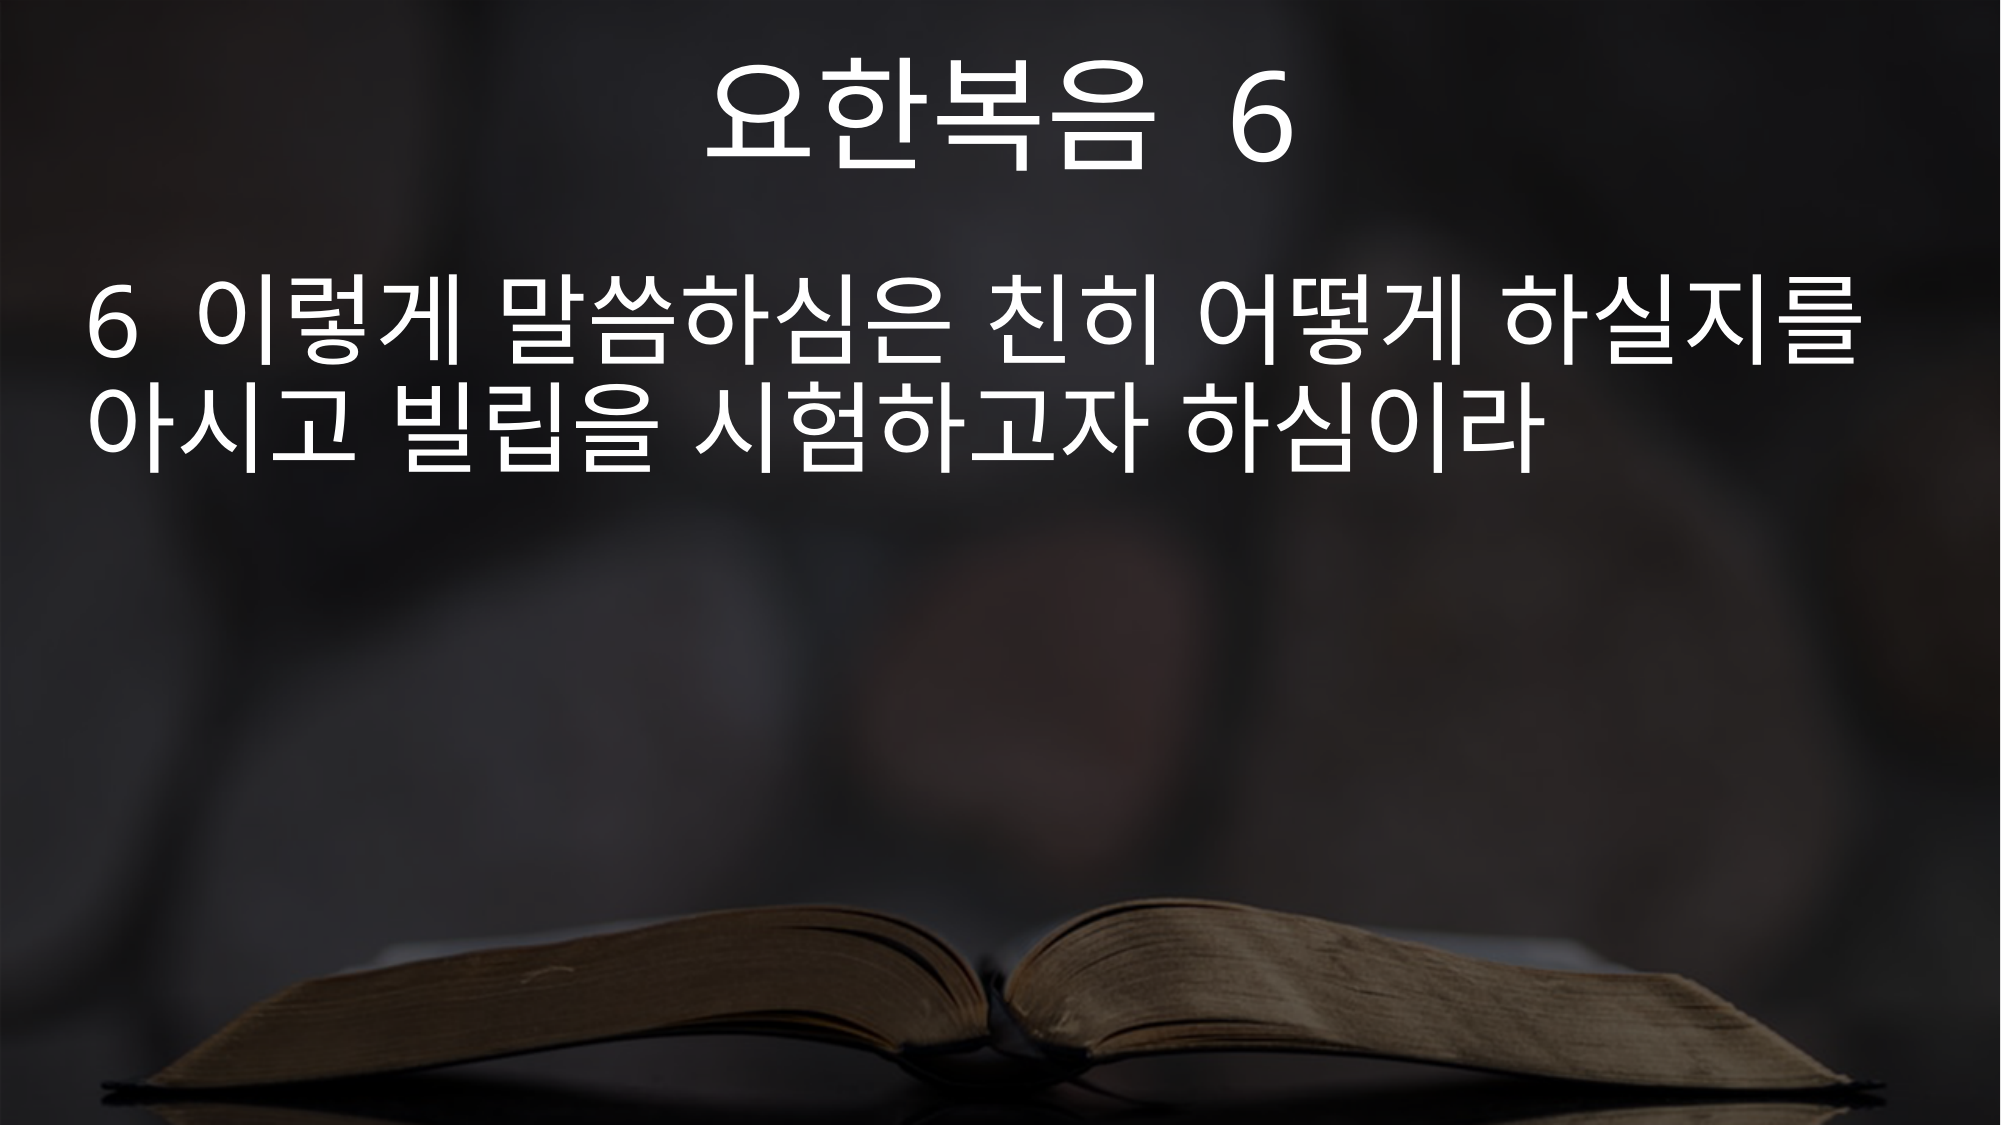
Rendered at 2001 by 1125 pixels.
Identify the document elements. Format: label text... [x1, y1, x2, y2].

list 6 이렇게 말씀하심은 친히 어떻게 하실지를 아시고 빌립을 시험하고자 하심이라 [69, 263, 1953, 423]
picture [0, 0, 2001, 1125]
footer 요한복음 6 [0, 32, 2000, 192]
